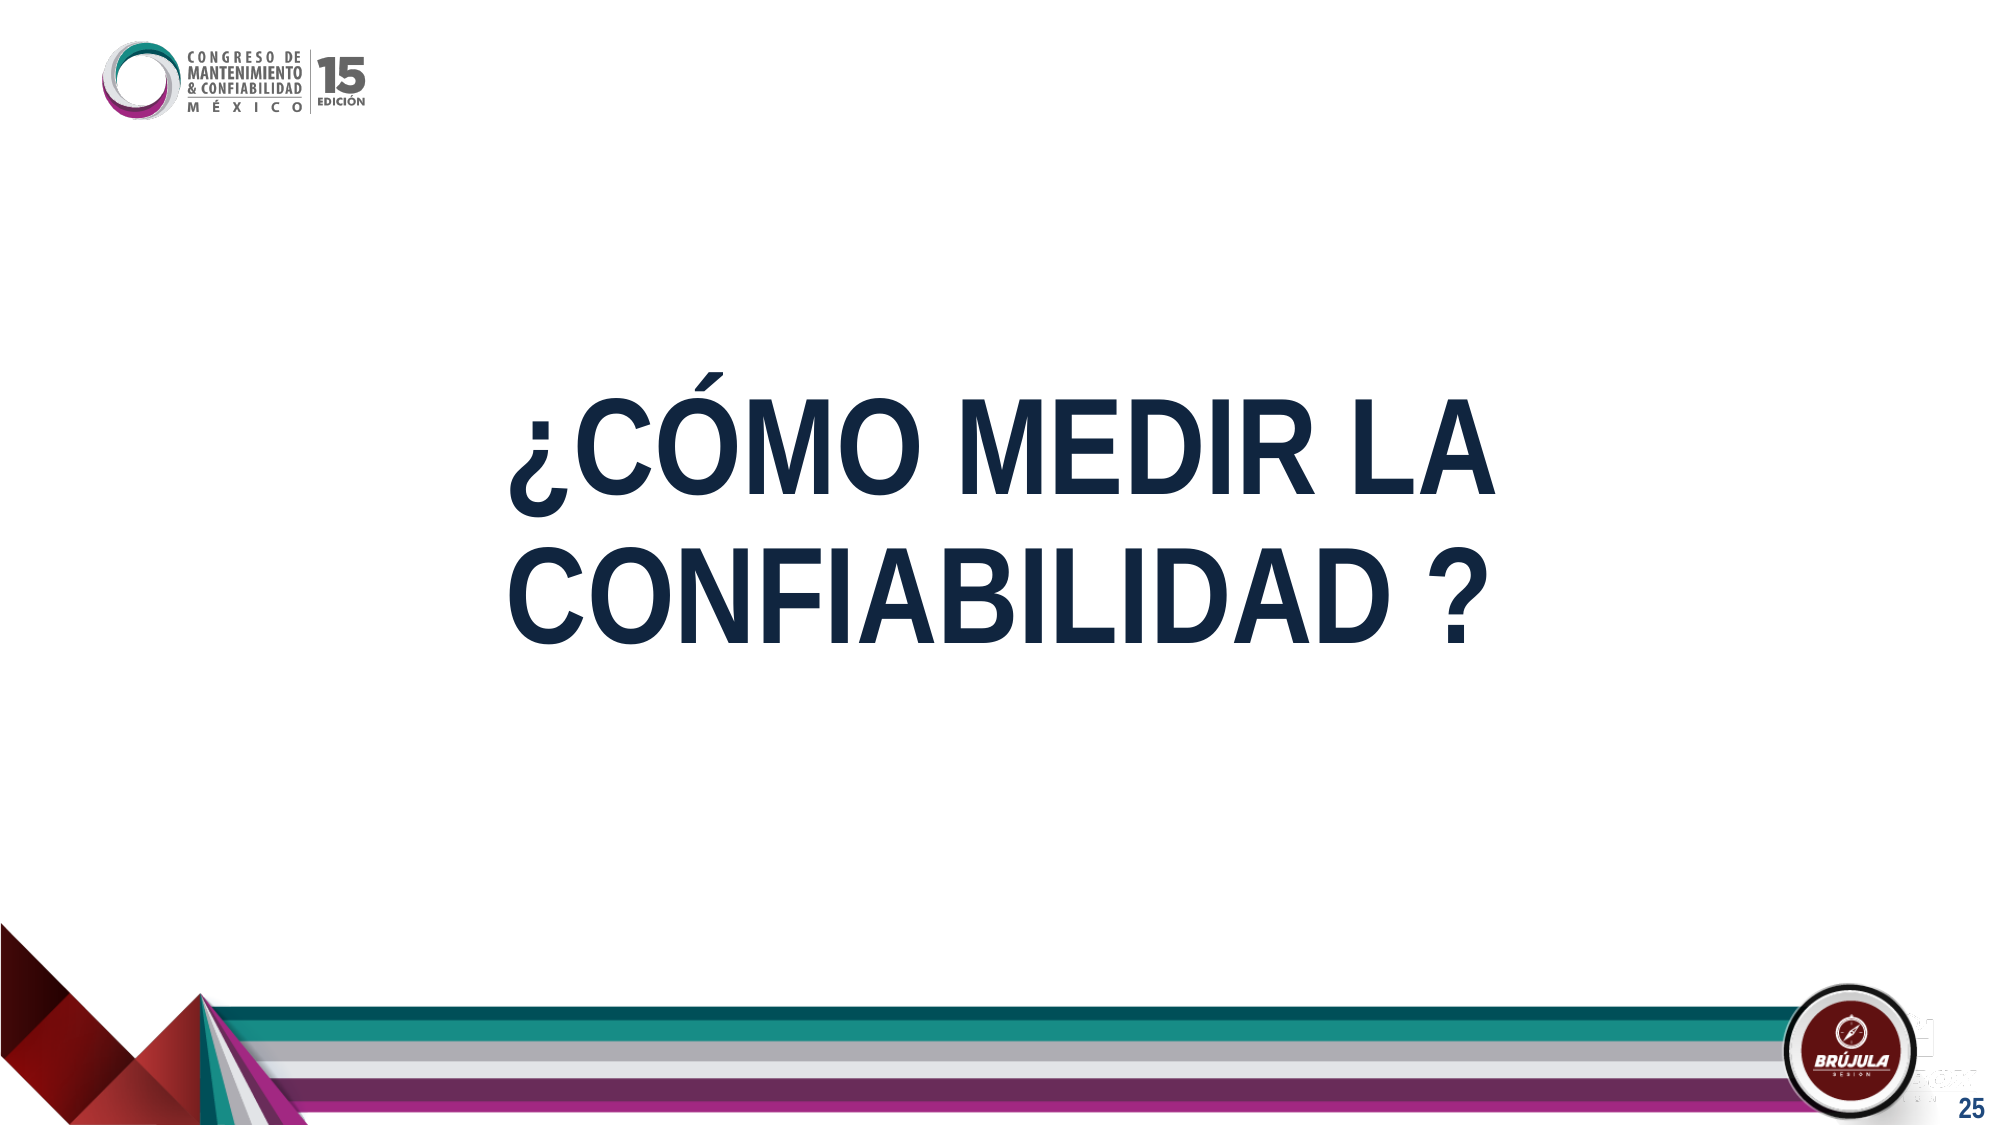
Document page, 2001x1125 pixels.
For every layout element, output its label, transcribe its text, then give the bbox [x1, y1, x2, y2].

picture [0, 923, 1977, 1125]
picture [101, 41, 366, 120]
text_box 25 [1650, 1082, 2000, 1118]
title ¿CÓMO MEDIR LA CONFIABILIDAD ? [253, 445, 1747, 604]
